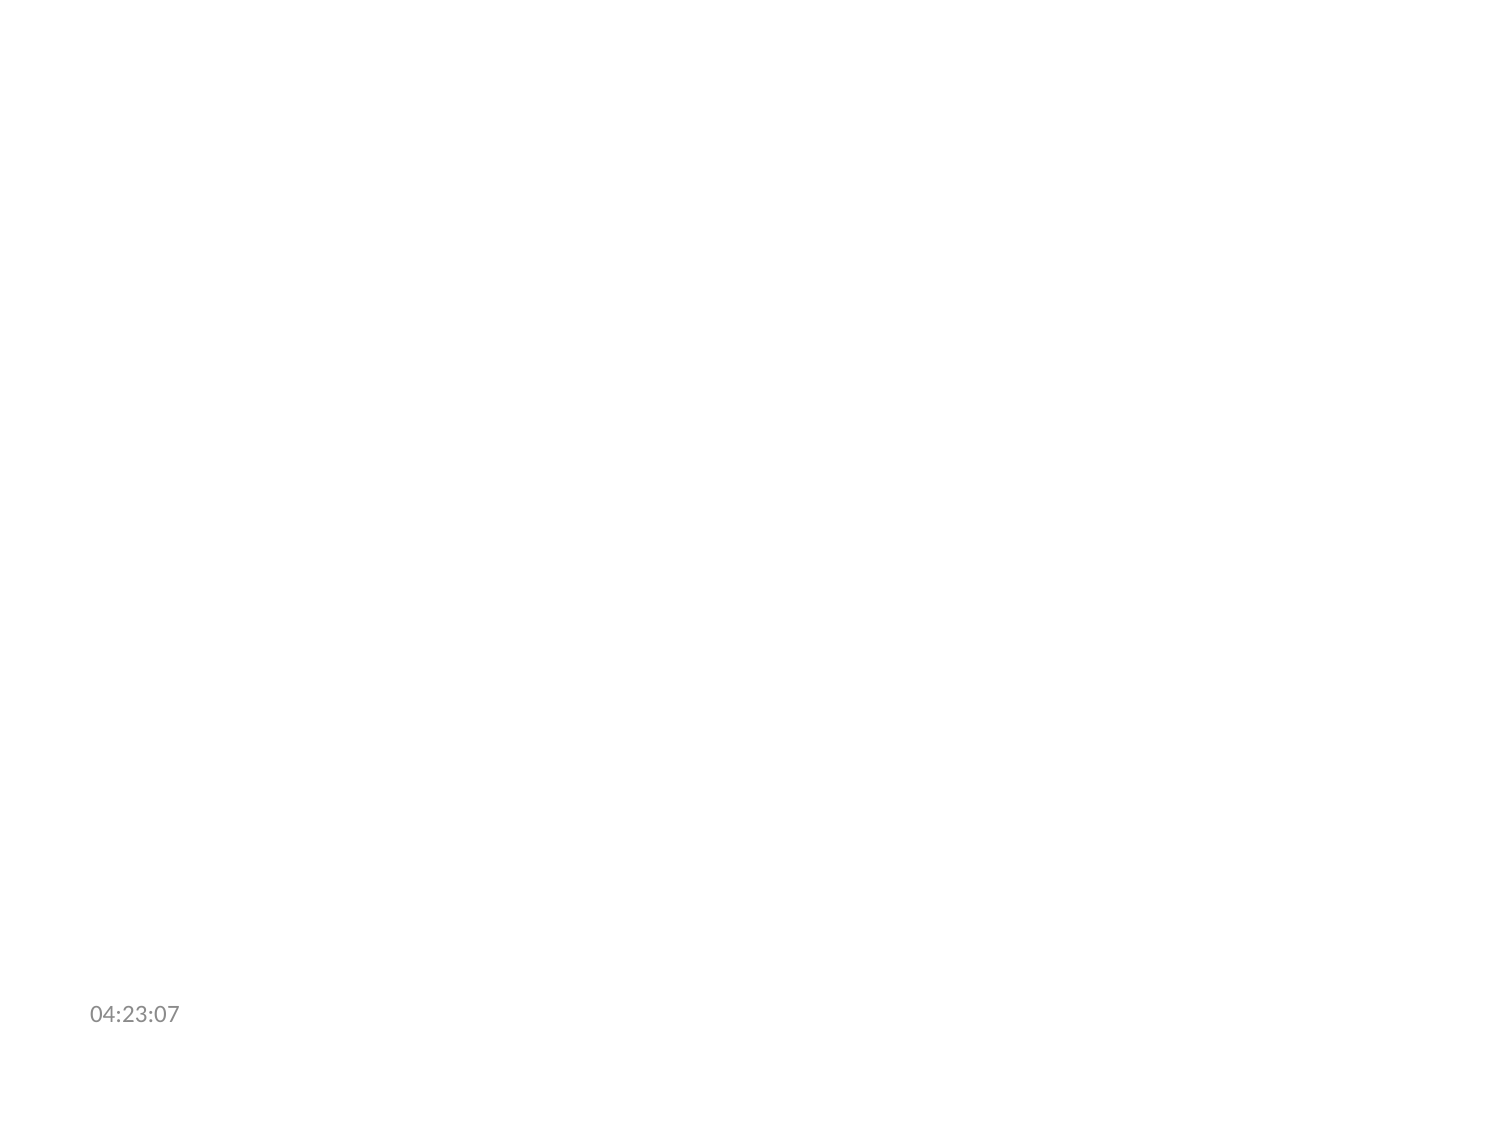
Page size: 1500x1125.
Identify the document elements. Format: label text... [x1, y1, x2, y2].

text_box 15:35:09 [75, 982, 425, 1043]
